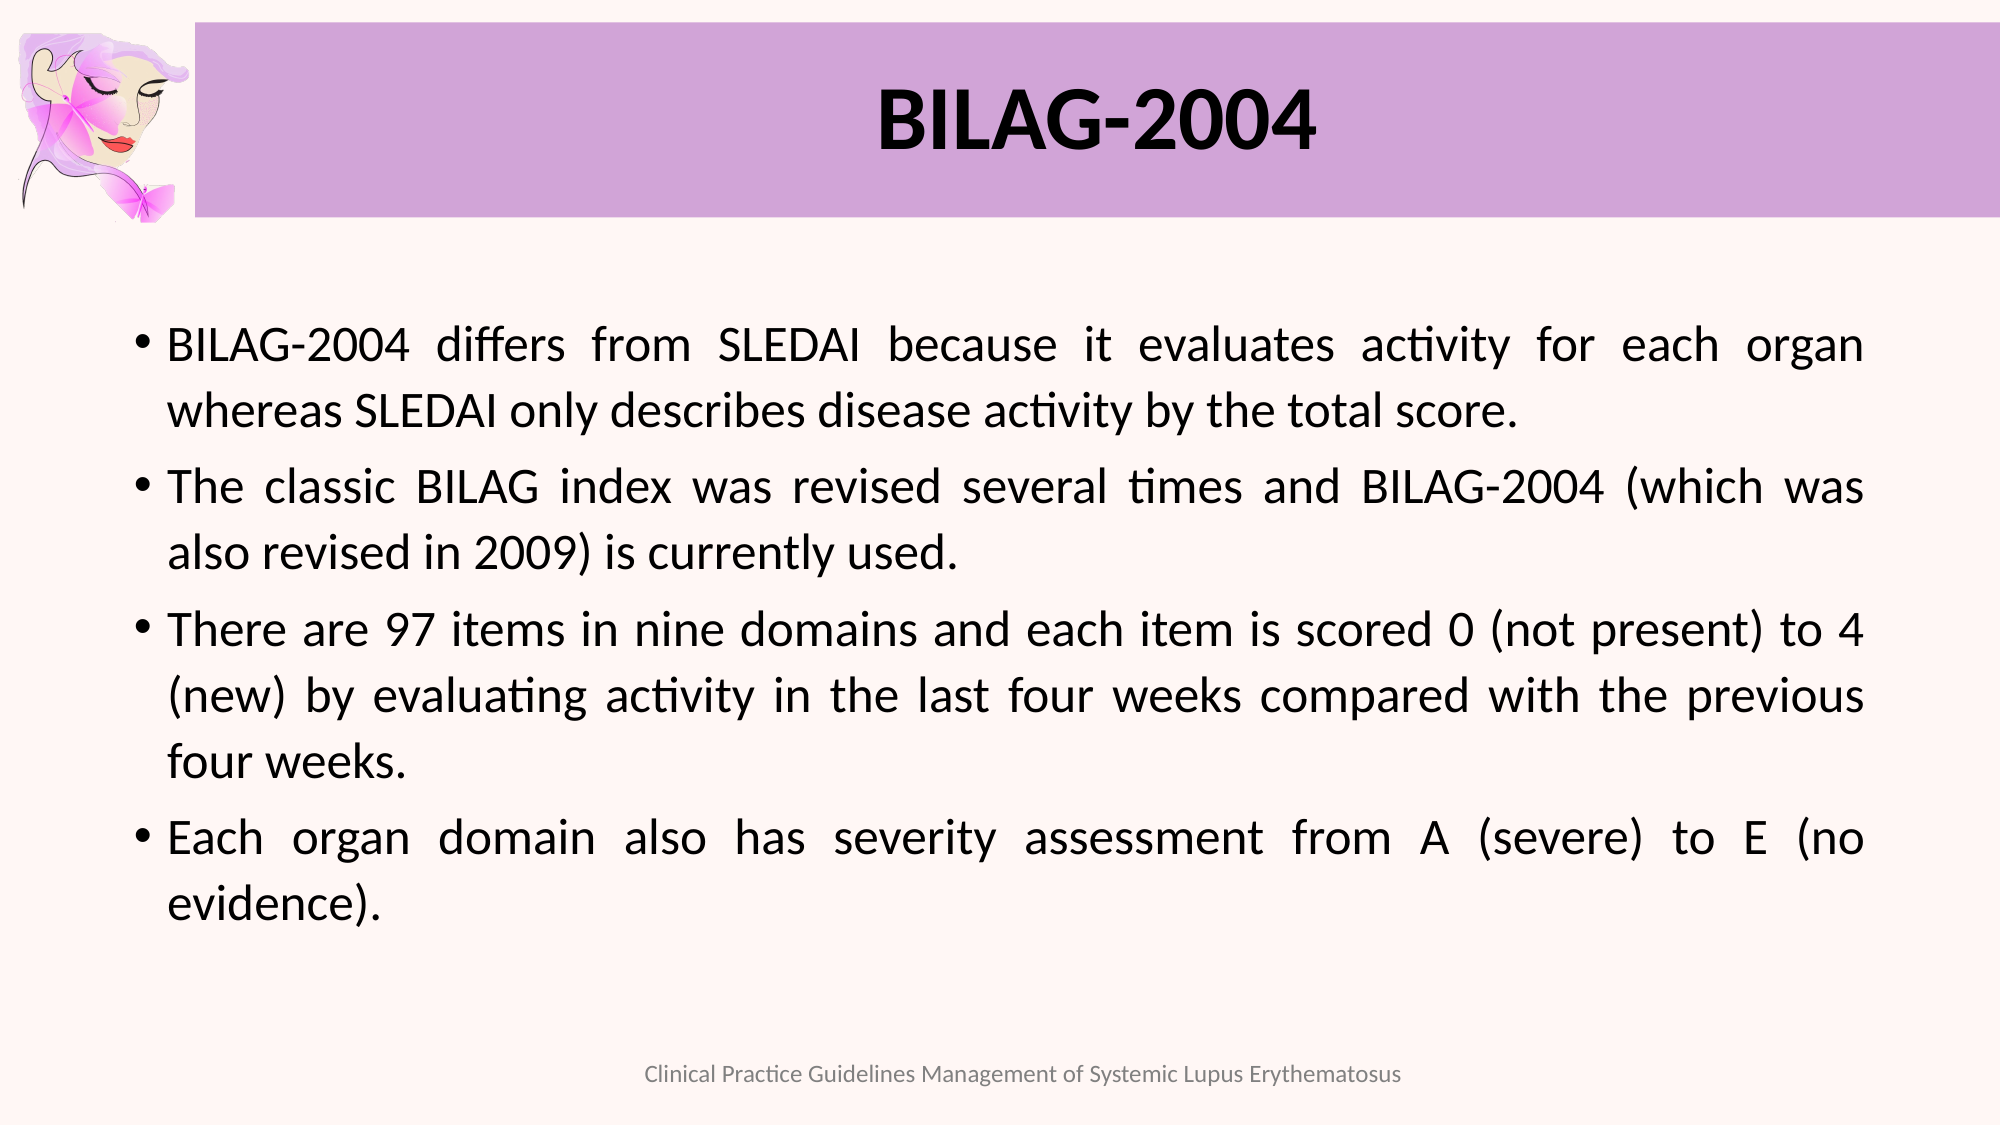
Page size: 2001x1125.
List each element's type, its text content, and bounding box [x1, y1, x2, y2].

list BILAG-2004 differs from SLEDAI because it evaluates activity for each organ whereas SLEDAI only describes disease activity by the total score. The classic BILAG index was revised several times and BILAG-2004 (which was also revised in 2009) is currently used. There are 97 items in nine domains and each item is scored 0 (not present) to 4 (new) by evaluating activity in the last four weeks compared with the previous four weeks. Each organ domain also has severity assessment from A (severe) to E (no evidence). [118, 298, 1882, 1004]
picture [0, 10, 210, 248]
title BILAG-2004 [195, 22, 2000, 218]
